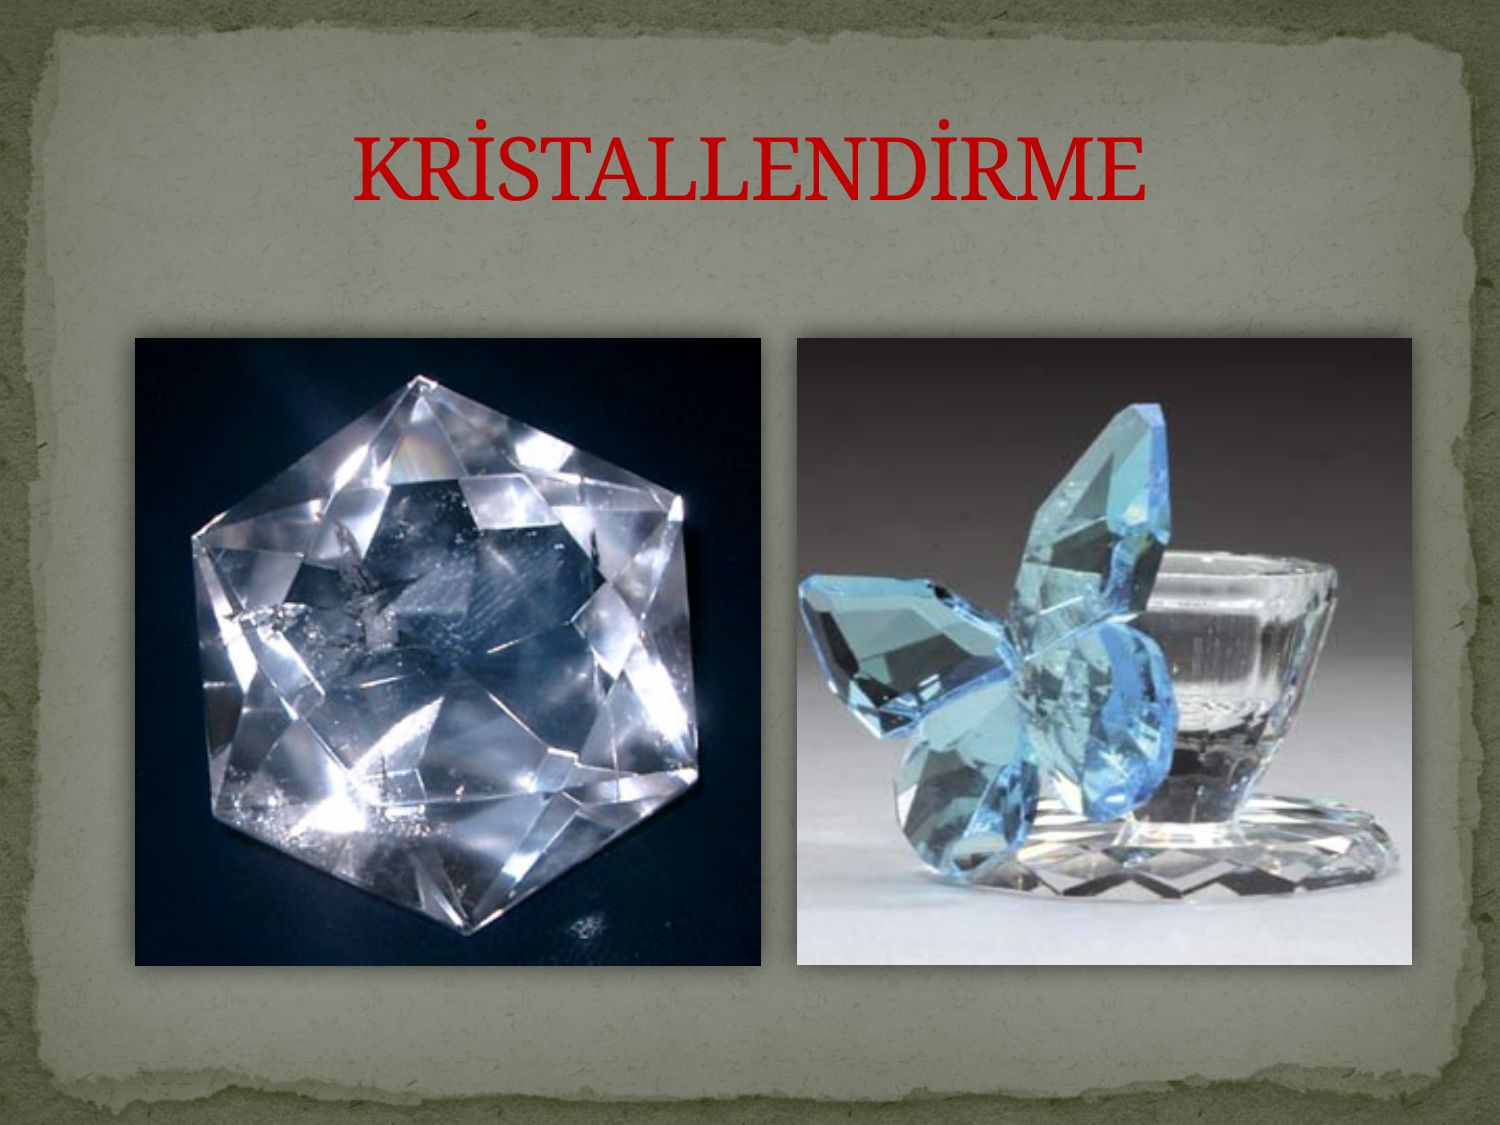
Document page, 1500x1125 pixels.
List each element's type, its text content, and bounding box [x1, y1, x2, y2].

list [138, 340, 760, 965]
picture [797, 338, 1412, 965]
title KRİSTALLENDİRME [74, 24, 1425, 225]
